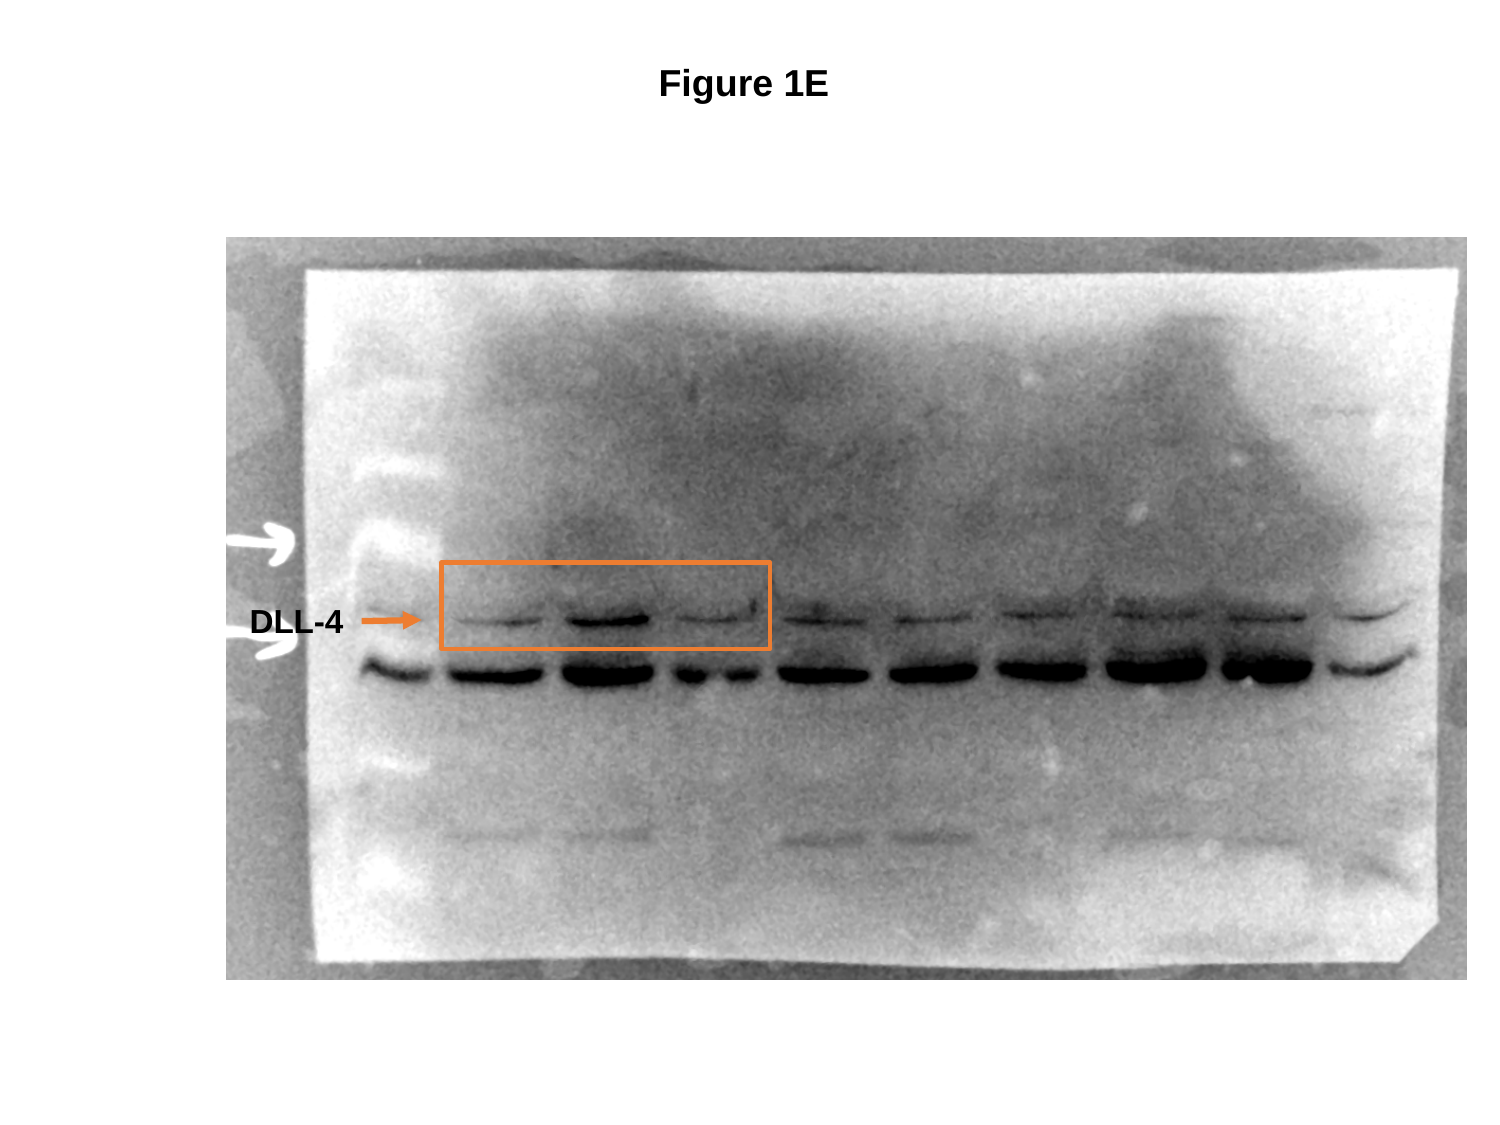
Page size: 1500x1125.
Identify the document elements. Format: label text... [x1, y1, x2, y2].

text_box Figure 1E [633, 51, 870, 112]
picture [226, 237, 1467, 980]
